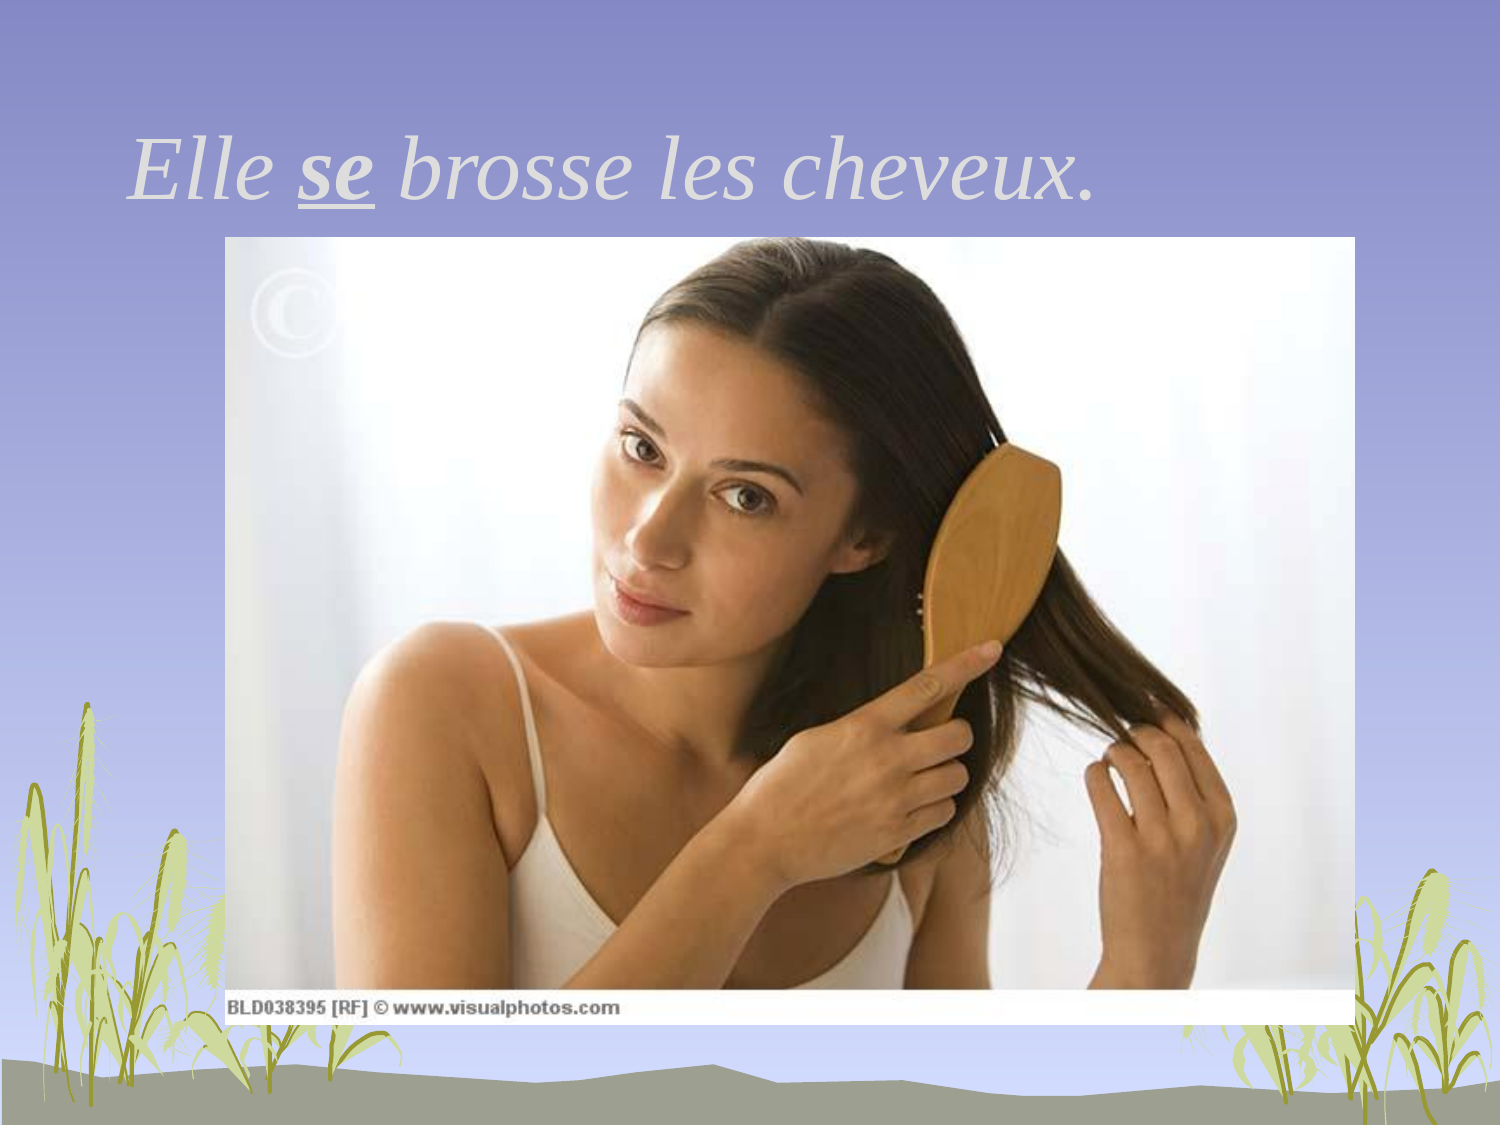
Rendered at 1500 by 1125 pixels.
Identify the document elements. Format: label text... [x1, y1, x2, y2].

title Elle se brosse les cheveux. [112, 68, 1388, 257]
picture [224, 237, 1356, 1026]
